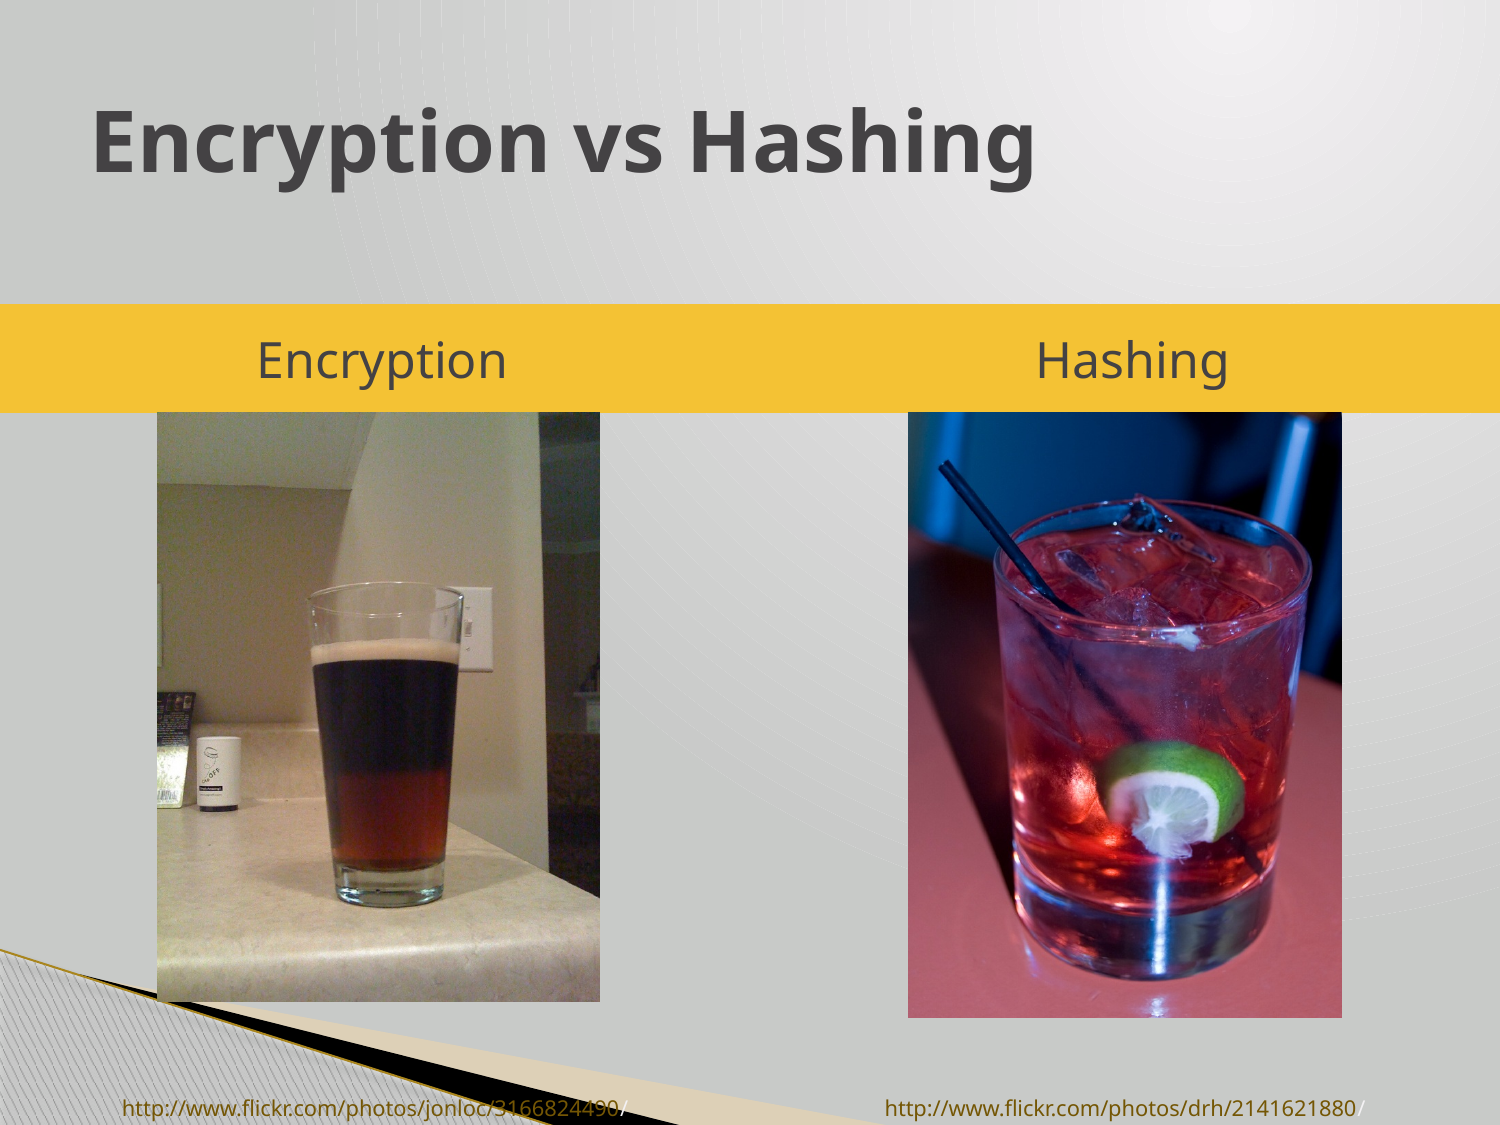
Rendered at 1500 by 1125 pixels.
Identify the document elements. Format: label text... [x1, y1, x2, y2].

picture [908, 412, 1342, 1019]
text_box http://www.flickr.com/photos/drh/2141621880/ [749, 1087, 1500, 1125]
list Encryption [0, 304, 749, 413]
picture [157, 412, 601, 1003]
text_box http://www.flickr.com/photos/jonloc/3166824490/ [0, 1087, 749, 1125]
list Hashing [749, 304, 1500, 413]
title Encryption vs Hashing [75, 44, 1425, 233]
